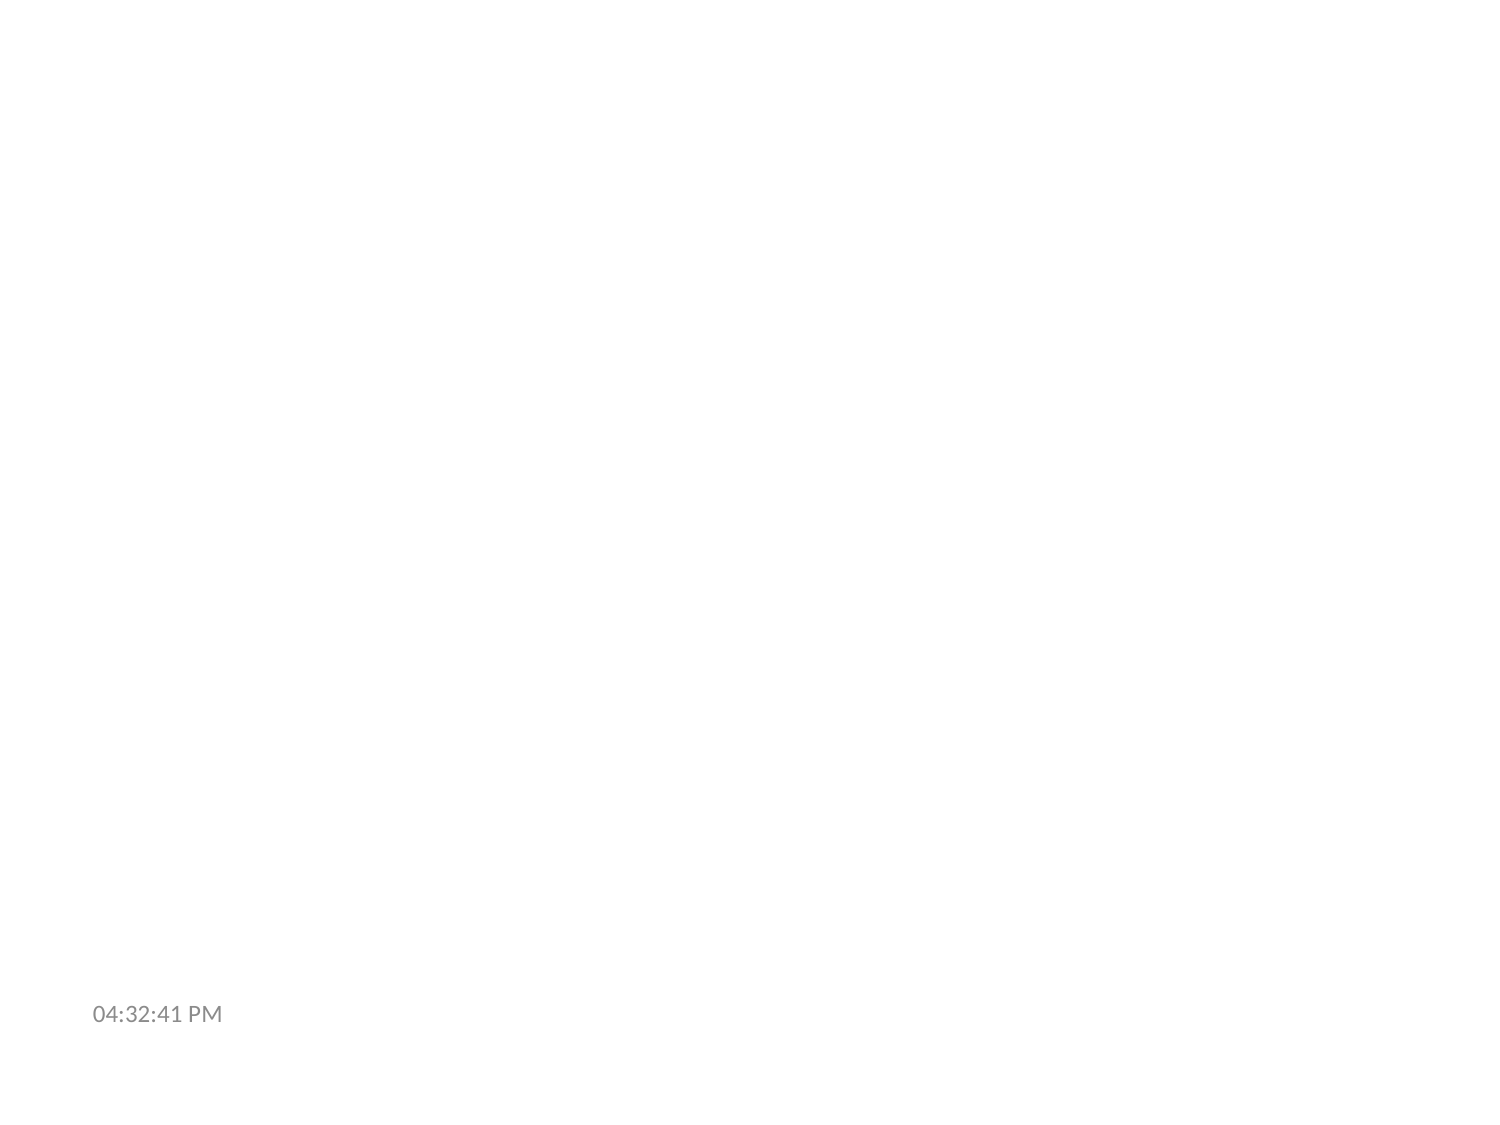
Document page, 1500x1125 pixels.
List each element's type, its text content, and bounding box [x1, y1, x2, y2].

text_box 3:35:09 PM [77, 982, 428, 1043]
